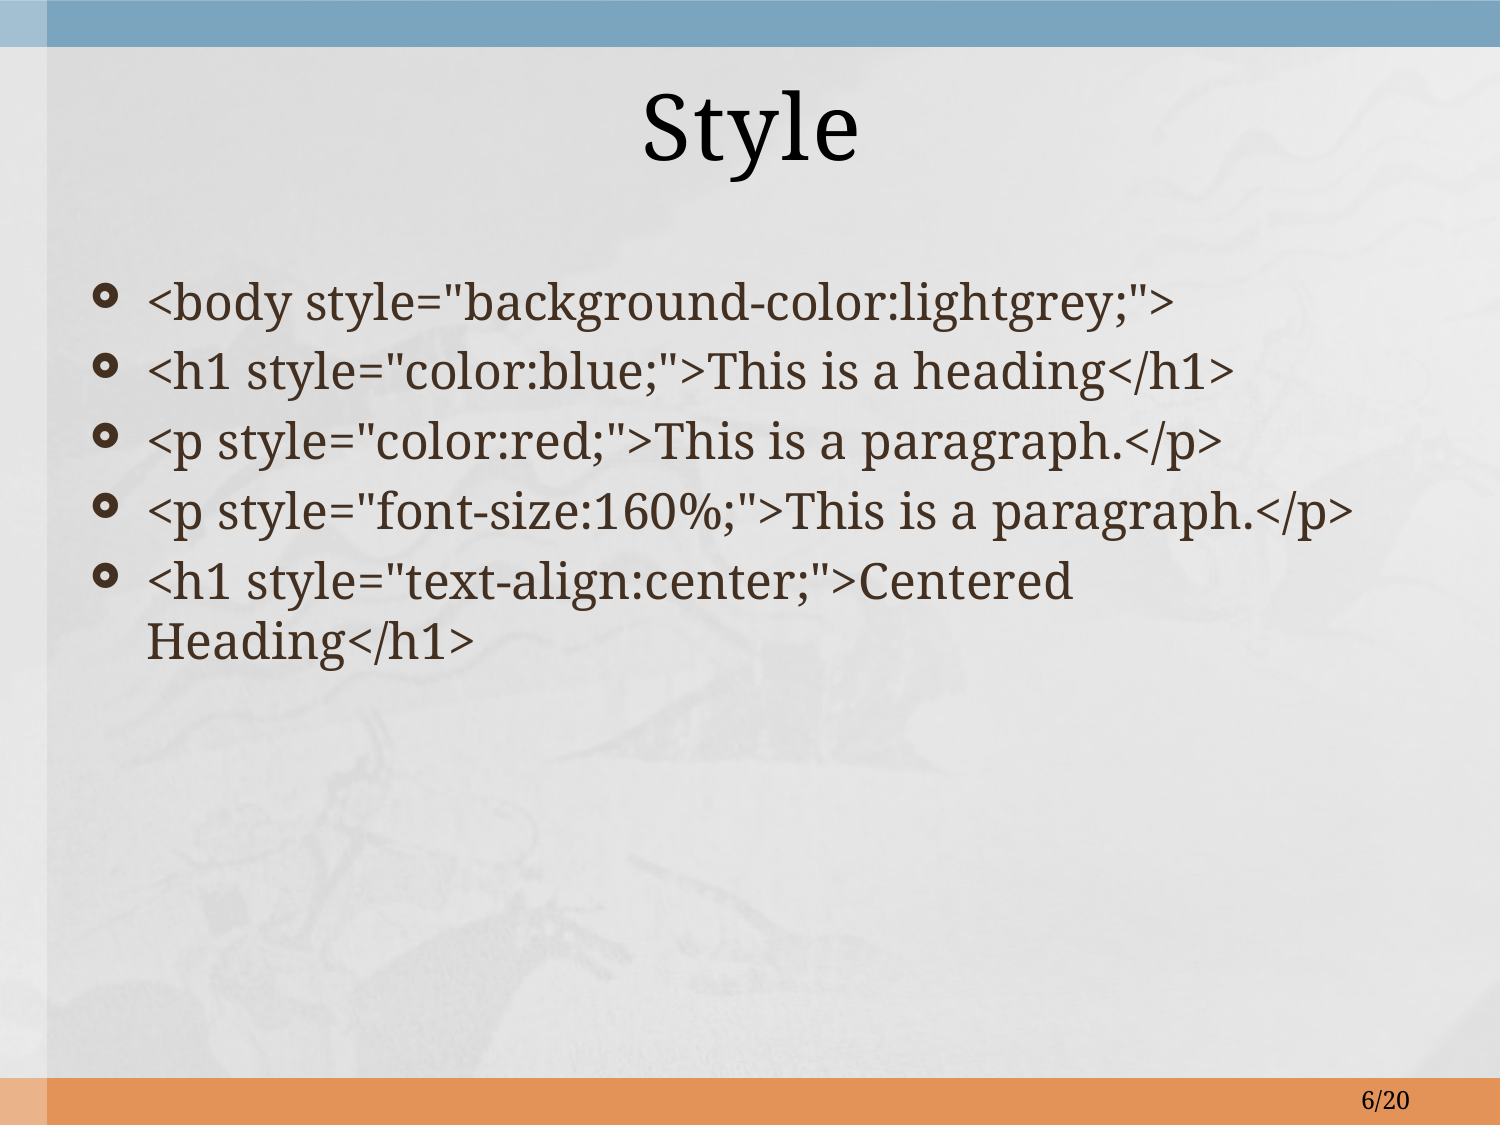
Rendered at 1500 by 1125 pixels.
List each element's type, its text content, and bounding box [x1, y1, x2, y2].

list <body style="background-color:lightgrey;"> <h1 style="color:blue;">This is a heading</h1> <p style="color:red;">This is a paragraph.</p> <p style="font-size:160%;">This is a paragraph.</p> <h1 style="text-align:center;">Centered Heading</h1> [75, 262, 1425, 1005]
title Style [49, 46, 1454, 202]
slide_number 6/20 [1074, 1078, 1425, 1125]
